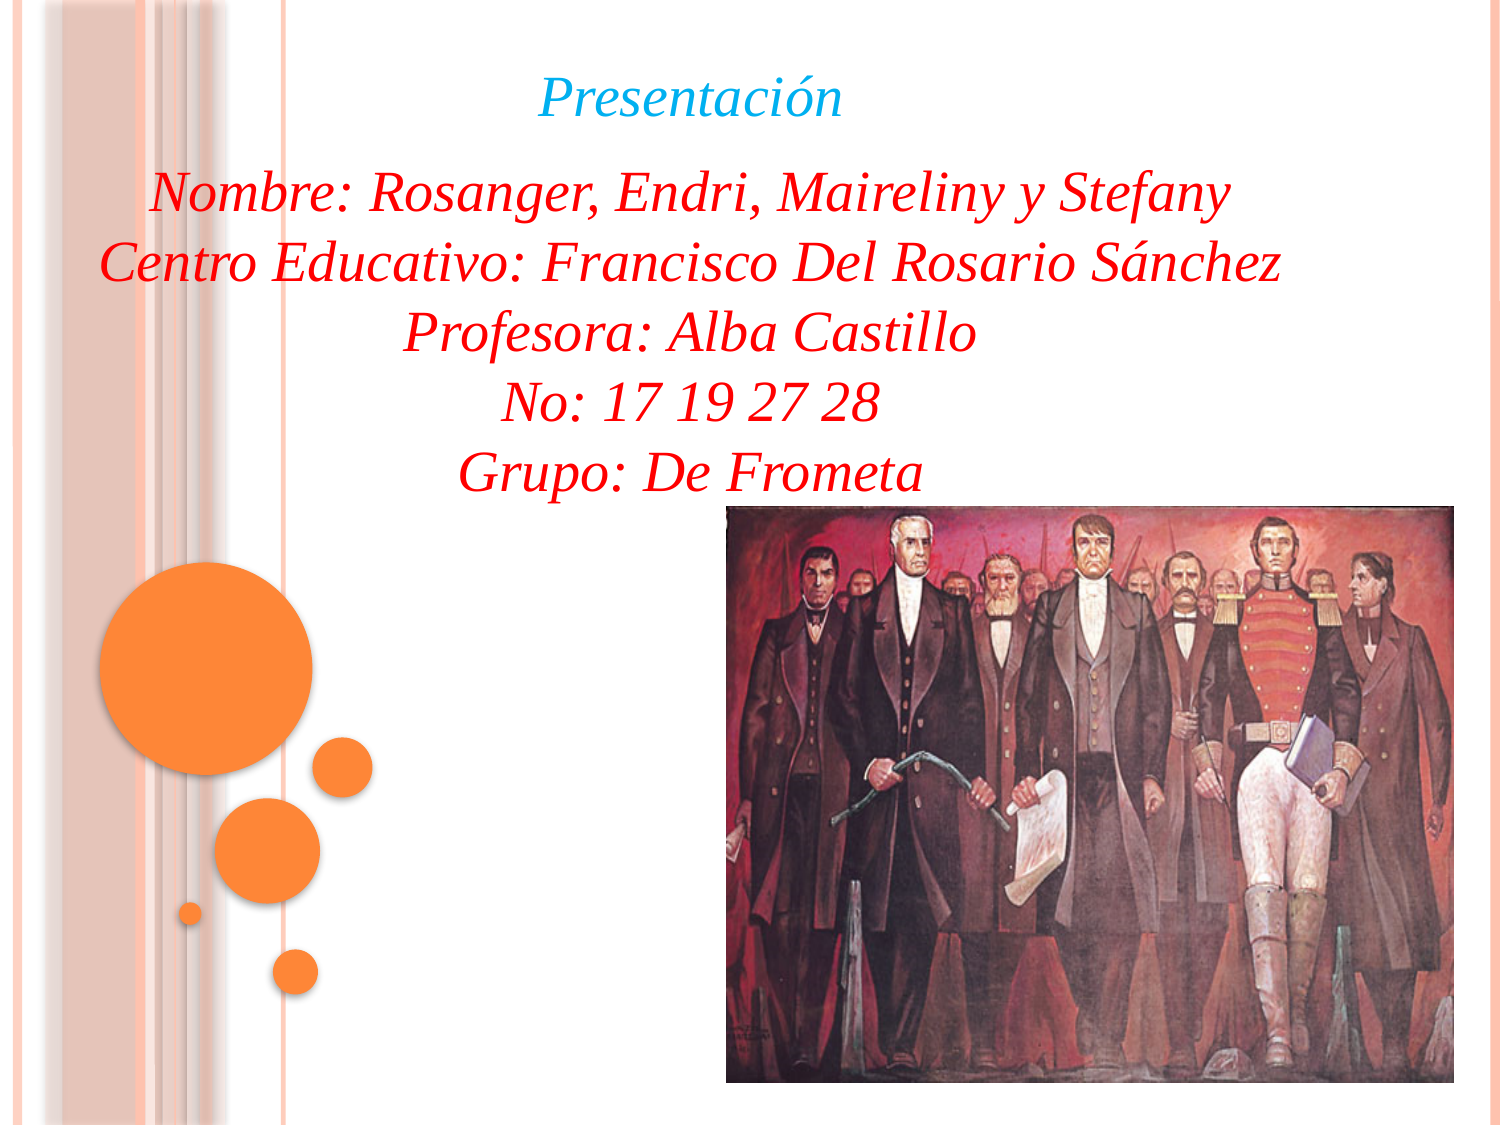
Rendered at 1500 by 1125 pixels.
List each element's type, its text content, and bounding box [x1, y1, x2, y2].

picture [725, 505, 1454, 1083]
text_box Presentación Nombre: Rosanger, Endri, Maireliny y Stefany Centro Educativo: Francisco Del Rosario Sánchez Profesora: Alba Castillo No: 17 19 27 28 Grupo: De Frometa [64, 50, 1317, 511]
